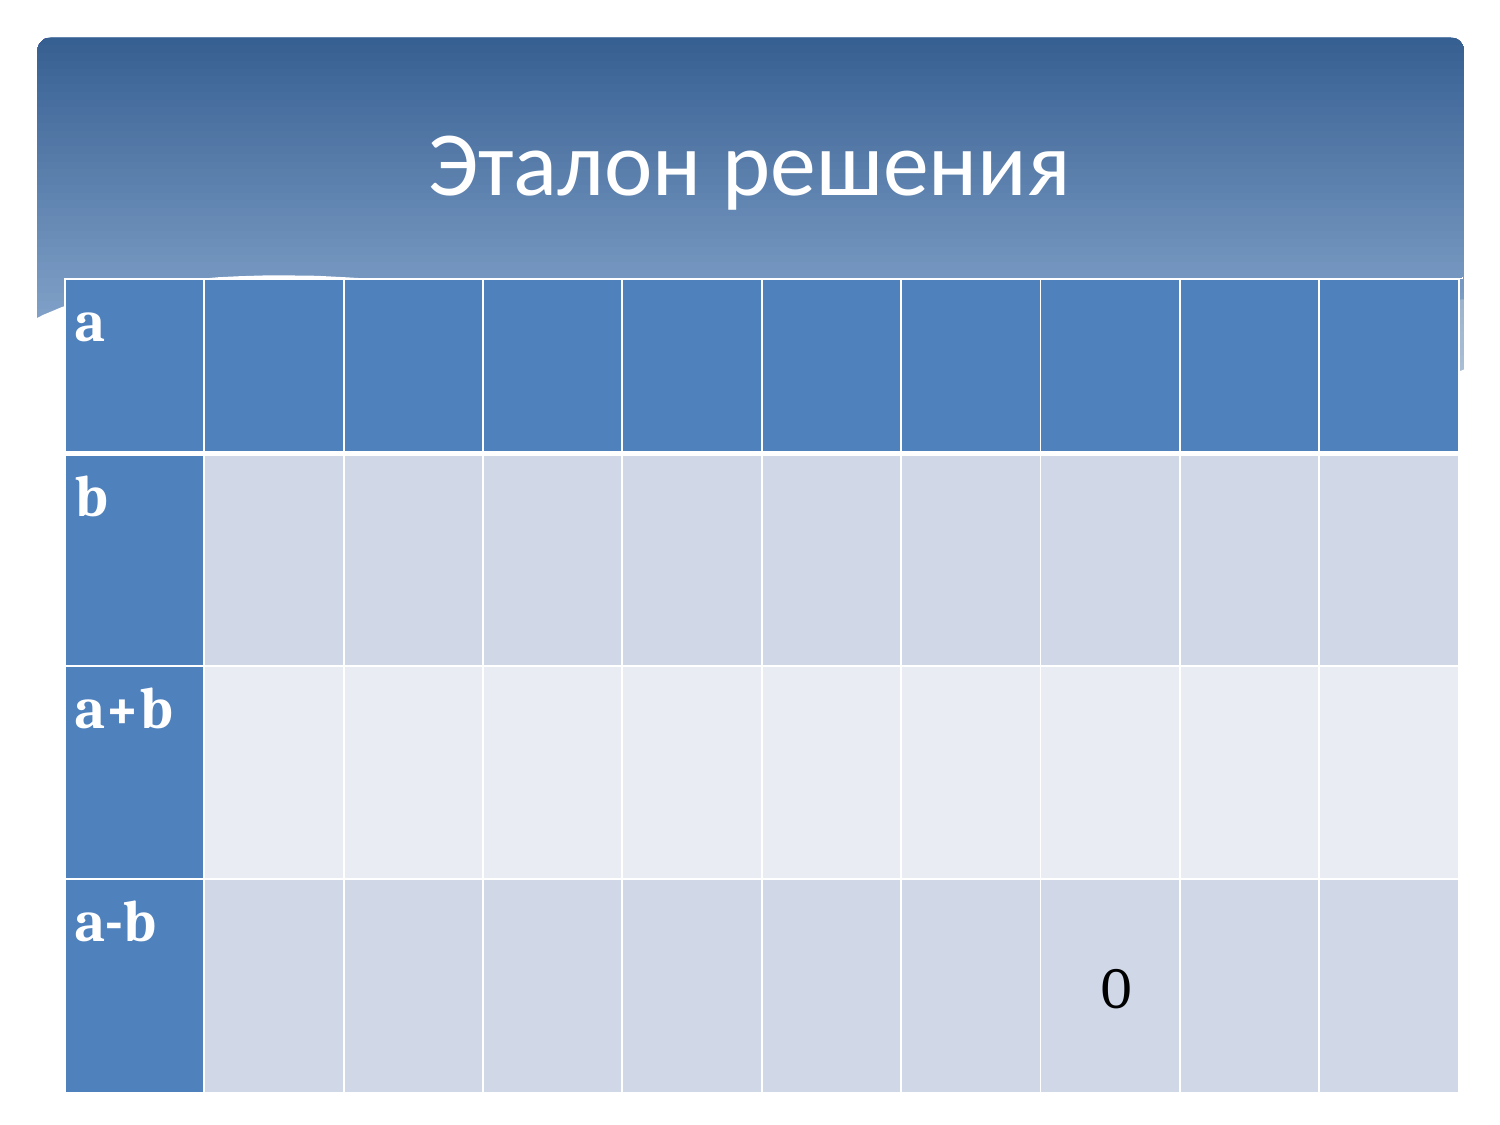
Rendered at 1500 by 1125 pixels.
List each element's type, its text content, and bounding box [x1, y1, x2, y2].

title Эталон решения [75, 55, 1425, 261]
